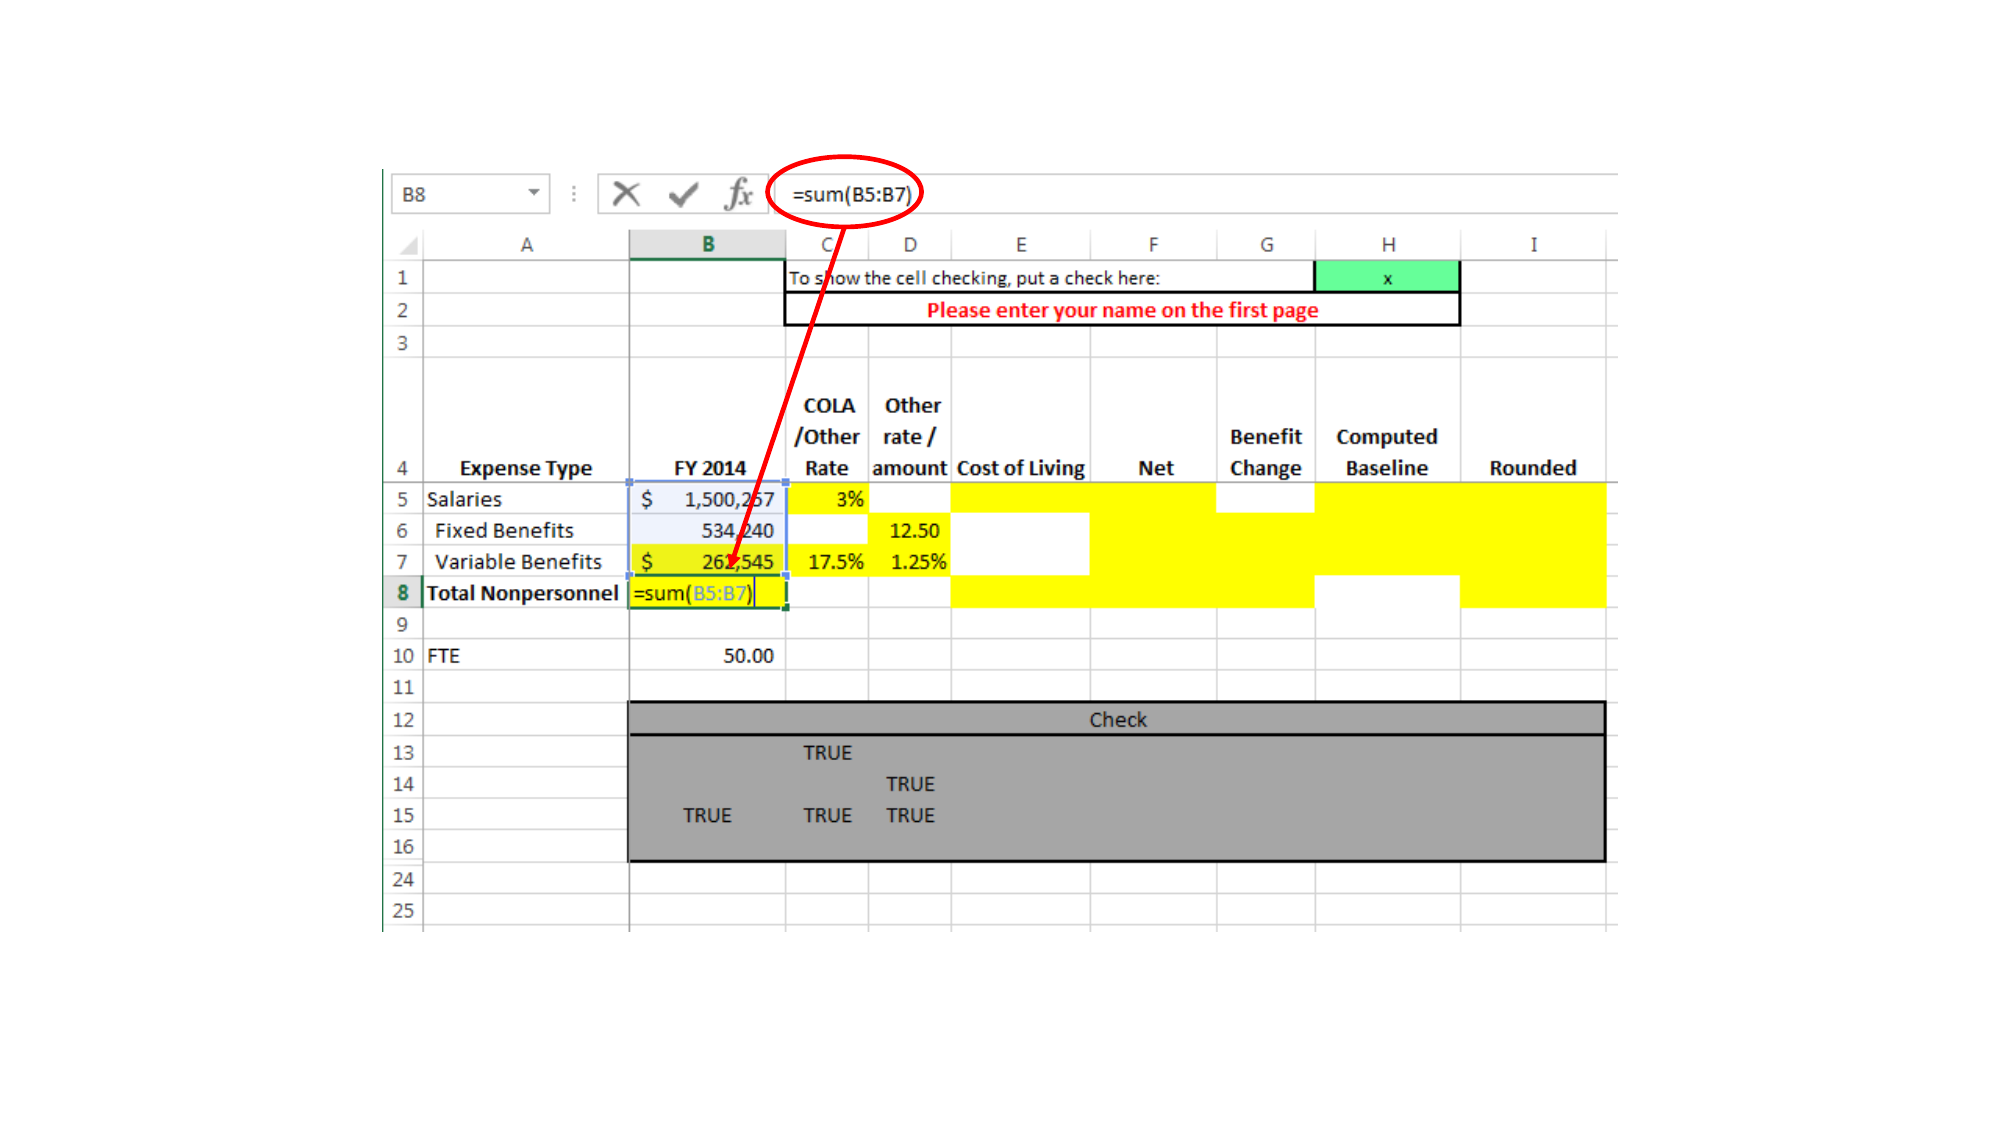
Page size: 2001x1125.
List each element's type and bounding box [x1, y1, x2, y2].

text_box [729, 226, 845, 569]
text_box [783, 155, 906, 169]
list [381, 169, 1618, 932]
